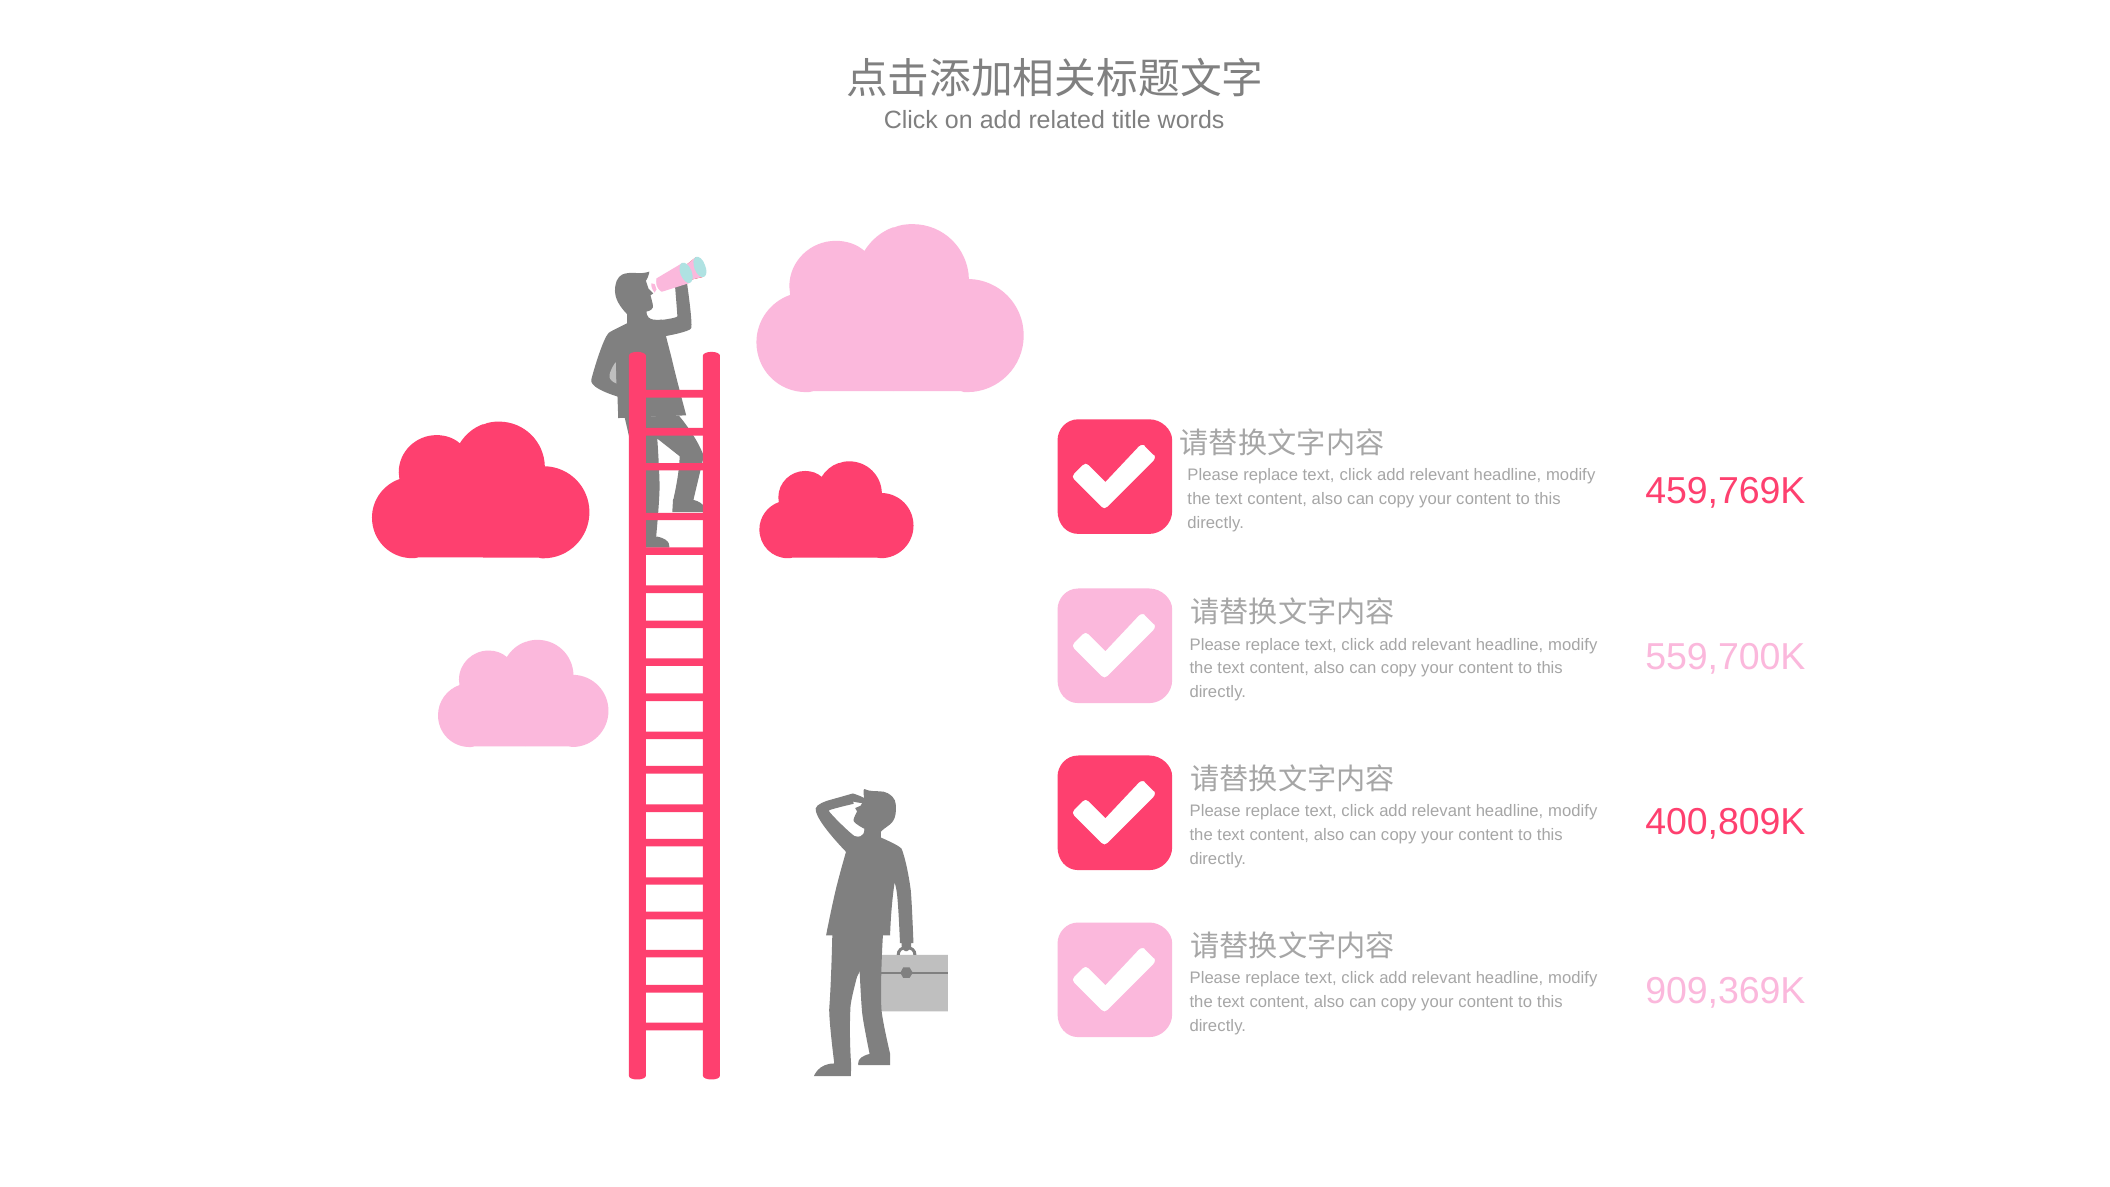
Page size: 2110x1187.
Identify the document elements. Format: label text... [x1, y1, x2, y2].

text_box [1057, 419, 1173, 534]
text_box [589, 255, 708, 548]
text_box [813, 787, 948, 1077]
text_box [437, 639, 609, 747]
text_box 909,369K [1645, 957, 1806, 1012]
text_box 400,809K [1645, 788, 1806, 843]
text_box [1189, 586, 1625, 700]
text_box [756, 224, 1024, 393]
text_box [1057, 922, 1173, 1038]
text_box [371, 421, 590, 559]
text_box 459,769K [1645, 456, 1806, 511]
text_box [1179, 417, 1622, 531]
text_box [1189, 920, 1625, 1034]
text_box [1189, 753, 1625, 843]
text_box [1057, 755, 1173, 871]
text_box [759, 461, 914, 559]
text_box 点击添加相关标题文字 [803, 44, 1307, 107]
text_box 559,700K [1645, 623, 1806, 678]
text_box Click on add related title words [864, 95, 1246, 158]
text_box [628, 351, 720, 1080]
text_box [1057, 588, 1173, 704]
